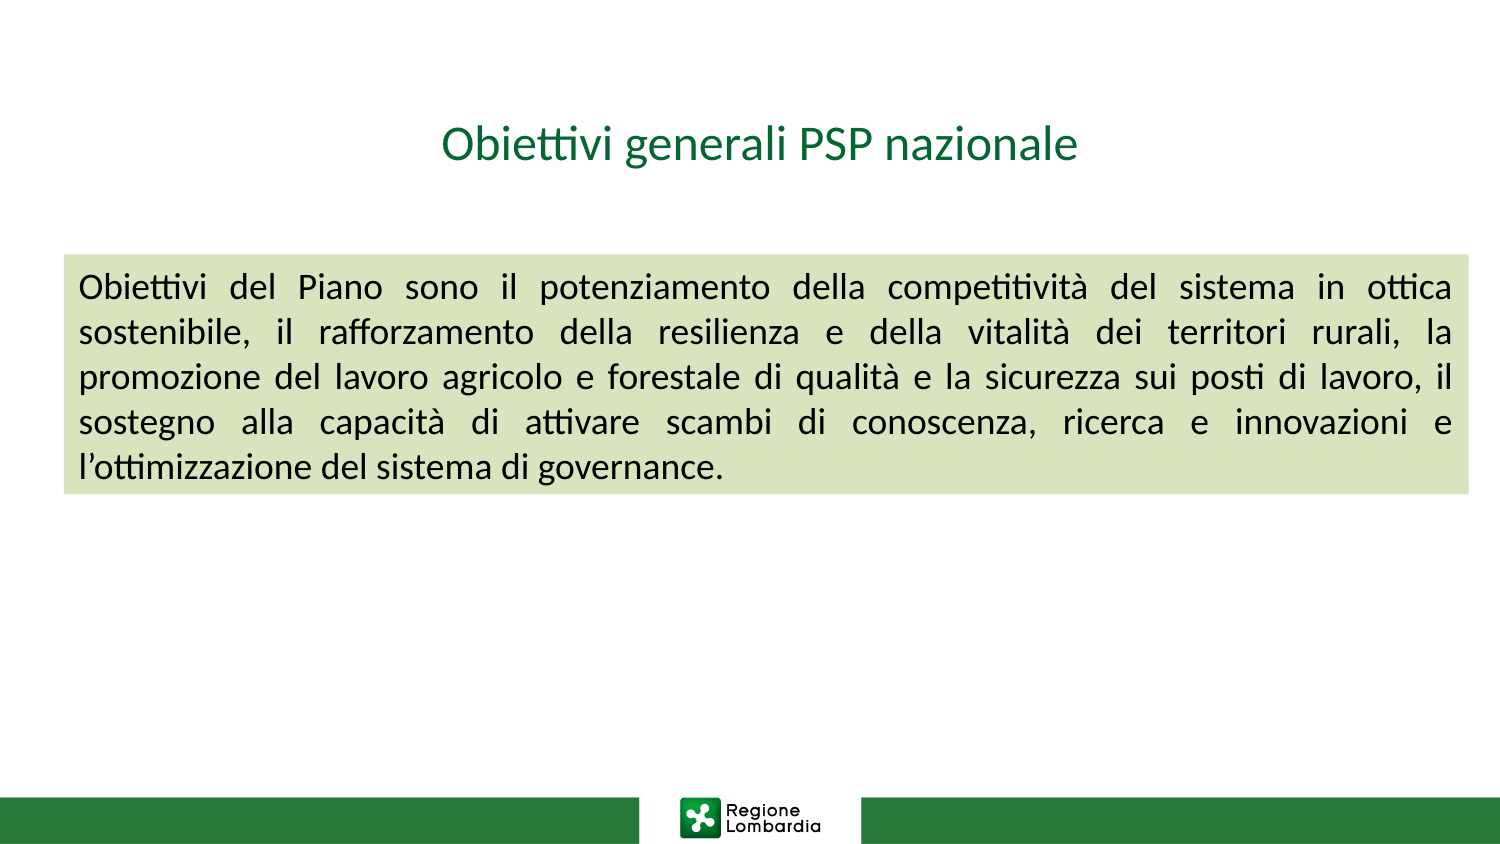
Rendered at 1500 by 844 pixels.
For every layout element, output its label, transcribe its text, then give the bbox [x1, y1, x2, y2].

text_box Obiettivi generali PSP nazionale [426, 103, 1094, 179]
text_box Obiettivi del Piano sono il potenziamento della competitività del sistema in ottica sostenibile, il rafforzamento della resilienza e della vitalità dei territori rurali, la promozione del lavoro agricolo e forestale di qualità e la sicurezza sui posti di lavoro, il sostegno alla capacità di attivare scambi di conoscenza, ricerca e innovazioni e l’ottimizzazione del sistema di governance. [63, 254, 1469, 495]
picture [0, 0, 1500, 844]
